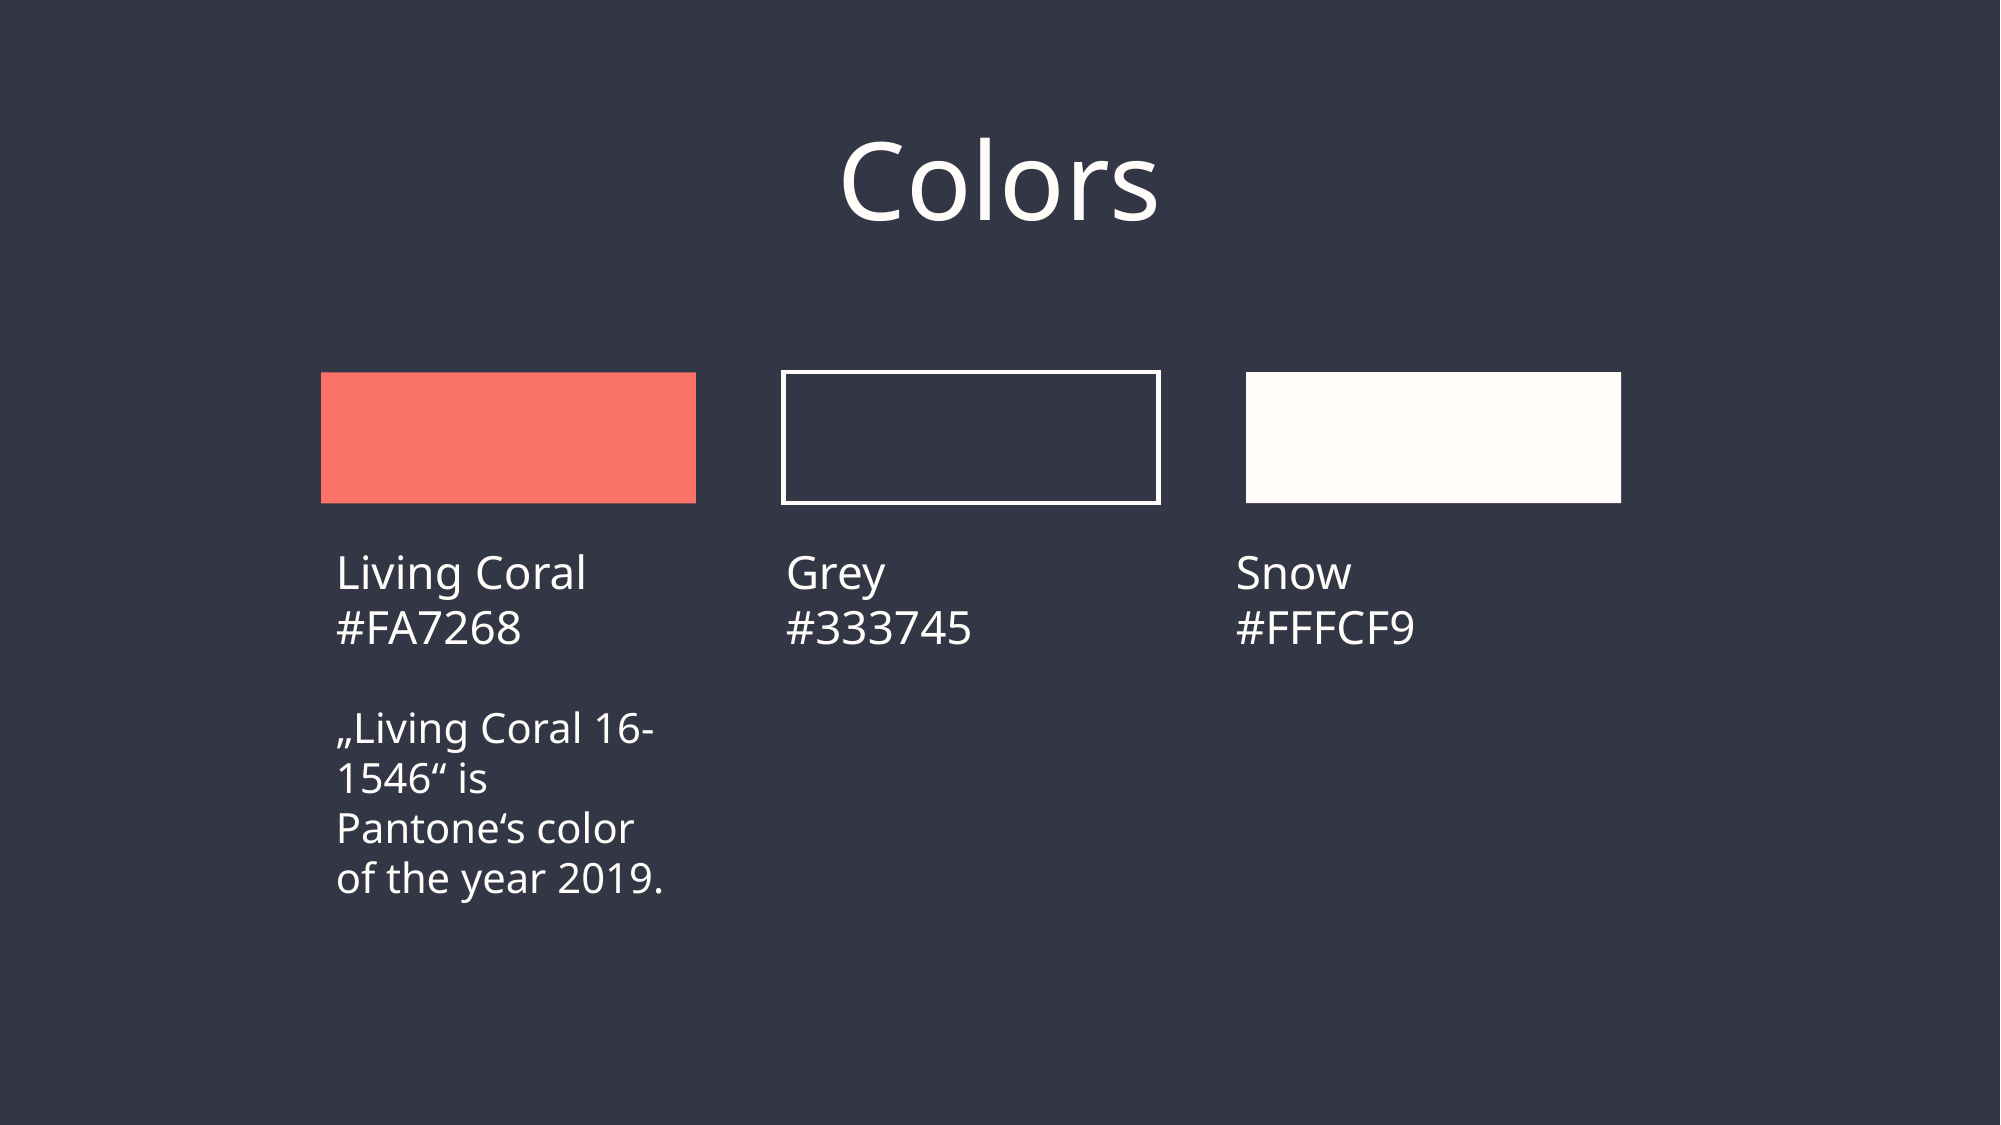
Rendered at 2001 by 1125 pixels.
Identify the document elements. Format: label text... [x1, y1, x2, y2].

title Colors [137, 93, 1863, 278]
text_box [1245, 371, 1622, 504]
text_box [320, 371, 697, 504]
text_box „Living Coral 16-1546“ is Pantone‘s color of the year 2019. [321, 694, 682, 910]
text_box [783, 371, 1160, 504]
text_box Living Coral Grey Snow #FA7268 #333745 #FFFCF9 [321, 536, 1782, 661]
